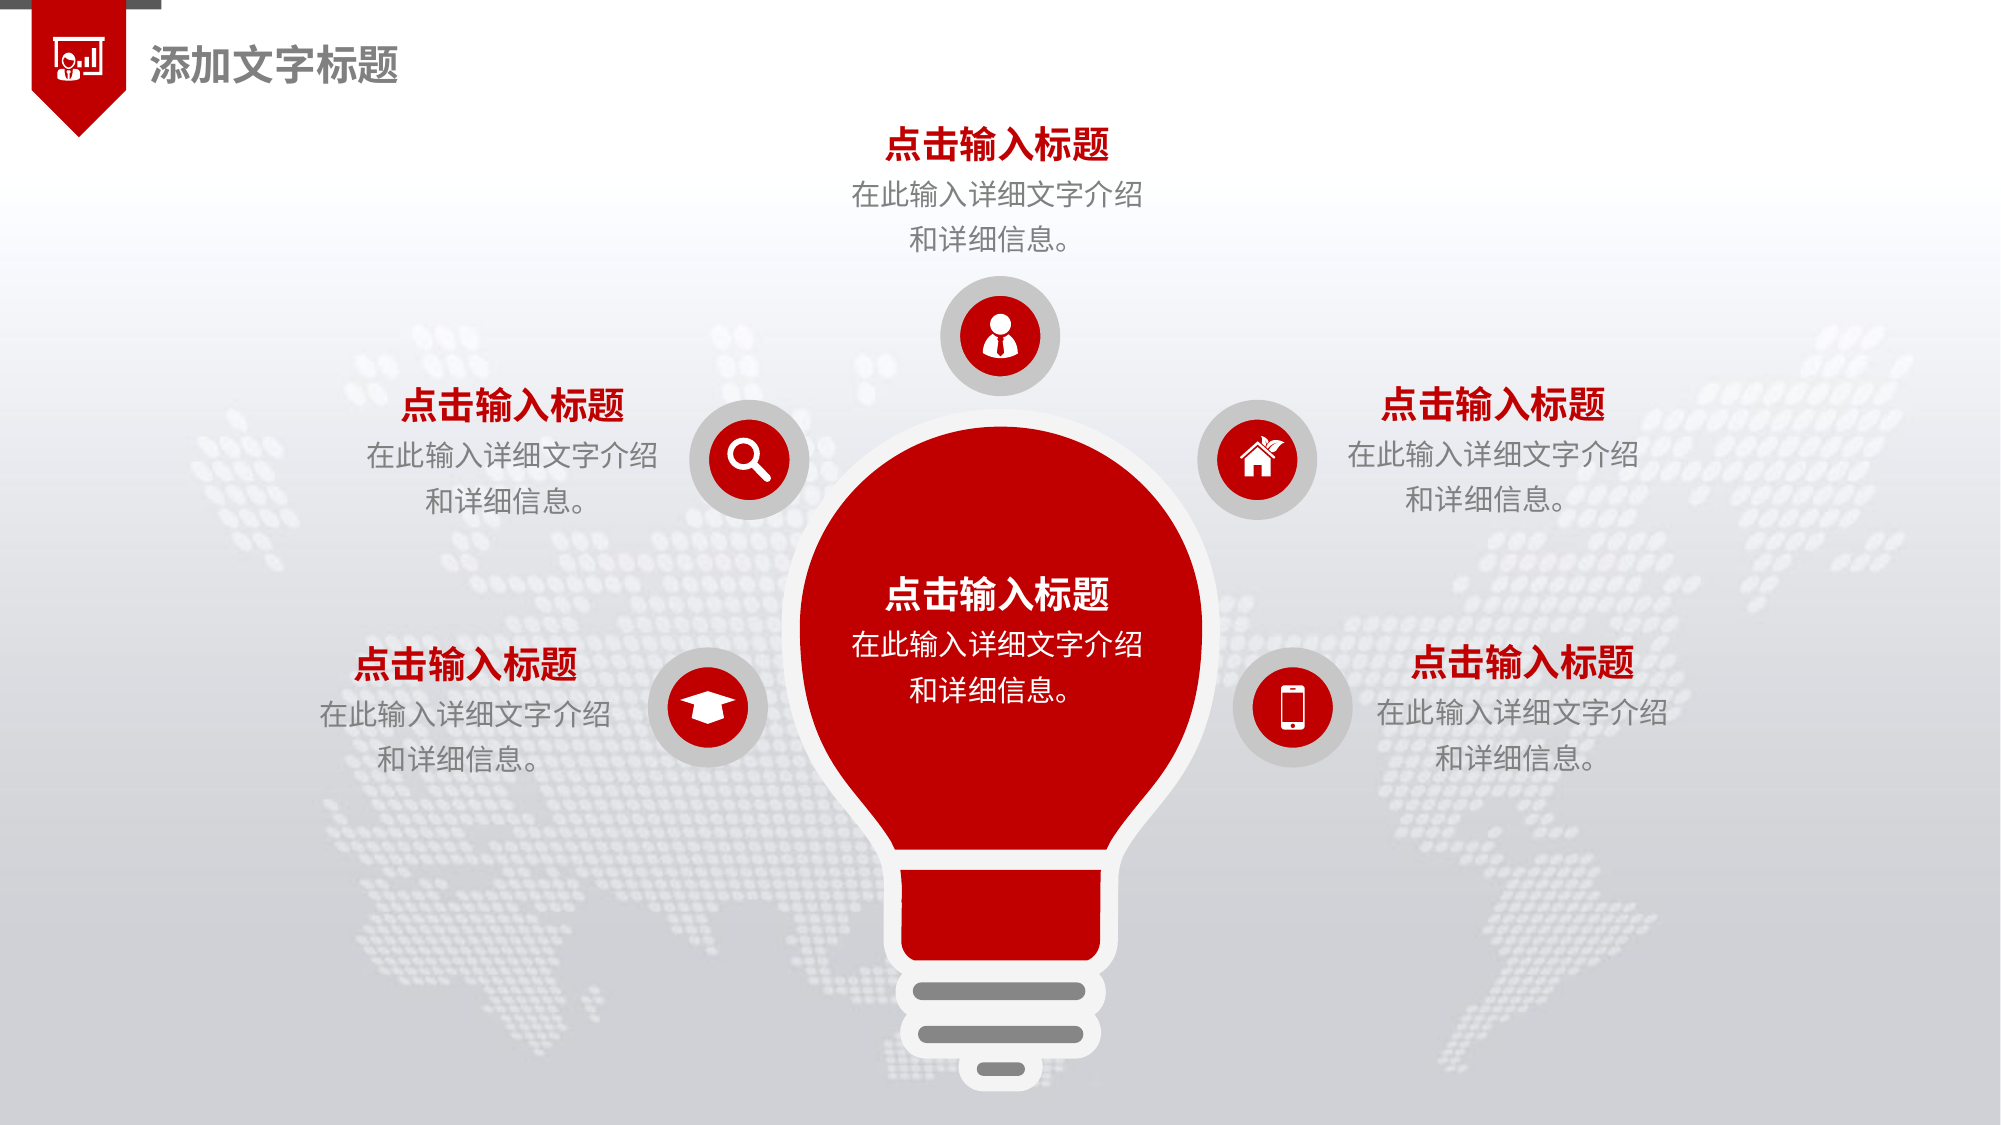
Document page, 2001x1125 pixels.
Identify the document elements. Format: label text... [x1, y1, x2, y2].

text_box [949, 285, 1051, 387]
text_box [0, 0, 29, 12]
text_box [31, 0, 127, 138]
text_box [781, 408, 1221, 1092]
text_box 点击输入标题 在此输入详细文字介绍 和详细信息。 [1332, 373, 1655, 524]
text_box 点击输入标题 在此输入详细文字介绍 和详细信息。 [304, 633, 627, 784]
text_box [1206, 409, 1308, 511]
text_box 点击输入标题 在此输入详细文字介绍 和详细信息。 [1361, 632, 1685, 783]
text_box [698, 409, 800, 511]
text_box 点击输入标题 在此输入详细文字介绍 和详细信息。 [351, 374, 675, 526]
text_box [1242, 657, 1344, 758]
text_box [657, 657, 759, 758]
picture [0, 0, 2001, 1125]
text_box [129, 0, 164, 12]
text_box 点击输入标题 在此输入详细文字介绍 和详细信息。 [836, 113, 1159, 264]
text_box 添加文字标题 [137, 33, 457, 95]
